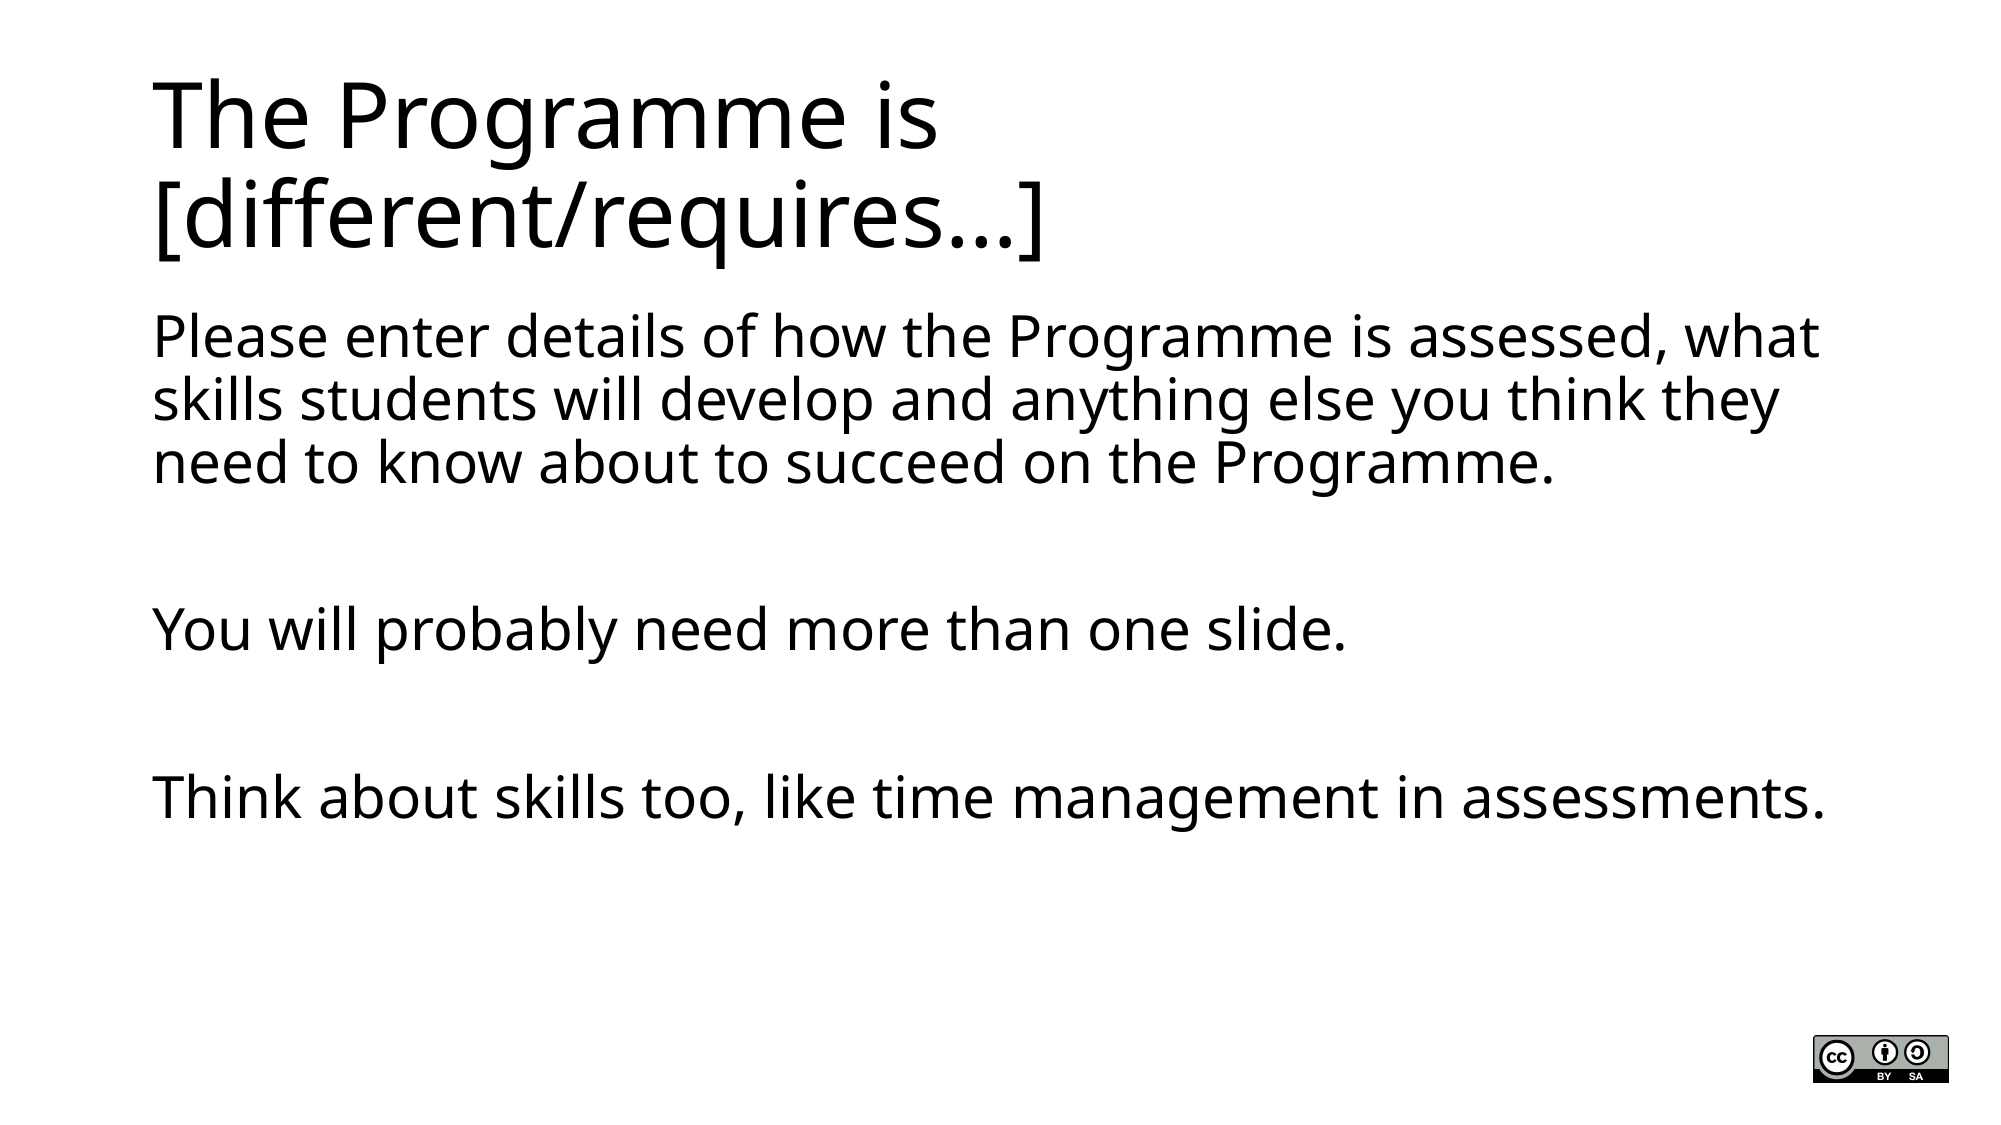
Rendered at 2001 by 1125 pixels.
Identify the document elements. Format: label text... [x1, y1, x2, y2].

picture [1812, 1034, 1949, 1084]
list Please enter details of how the Programme is assessed, what skills students will develop and anything else you think they need to know about to succeed on the Programme. You will probably need more than one slide. Think about skills too, like time management in assessments. [137, 299, 1863, 1014]
title The Programme is [different/requires…] [137, 59, 1863, 278]
